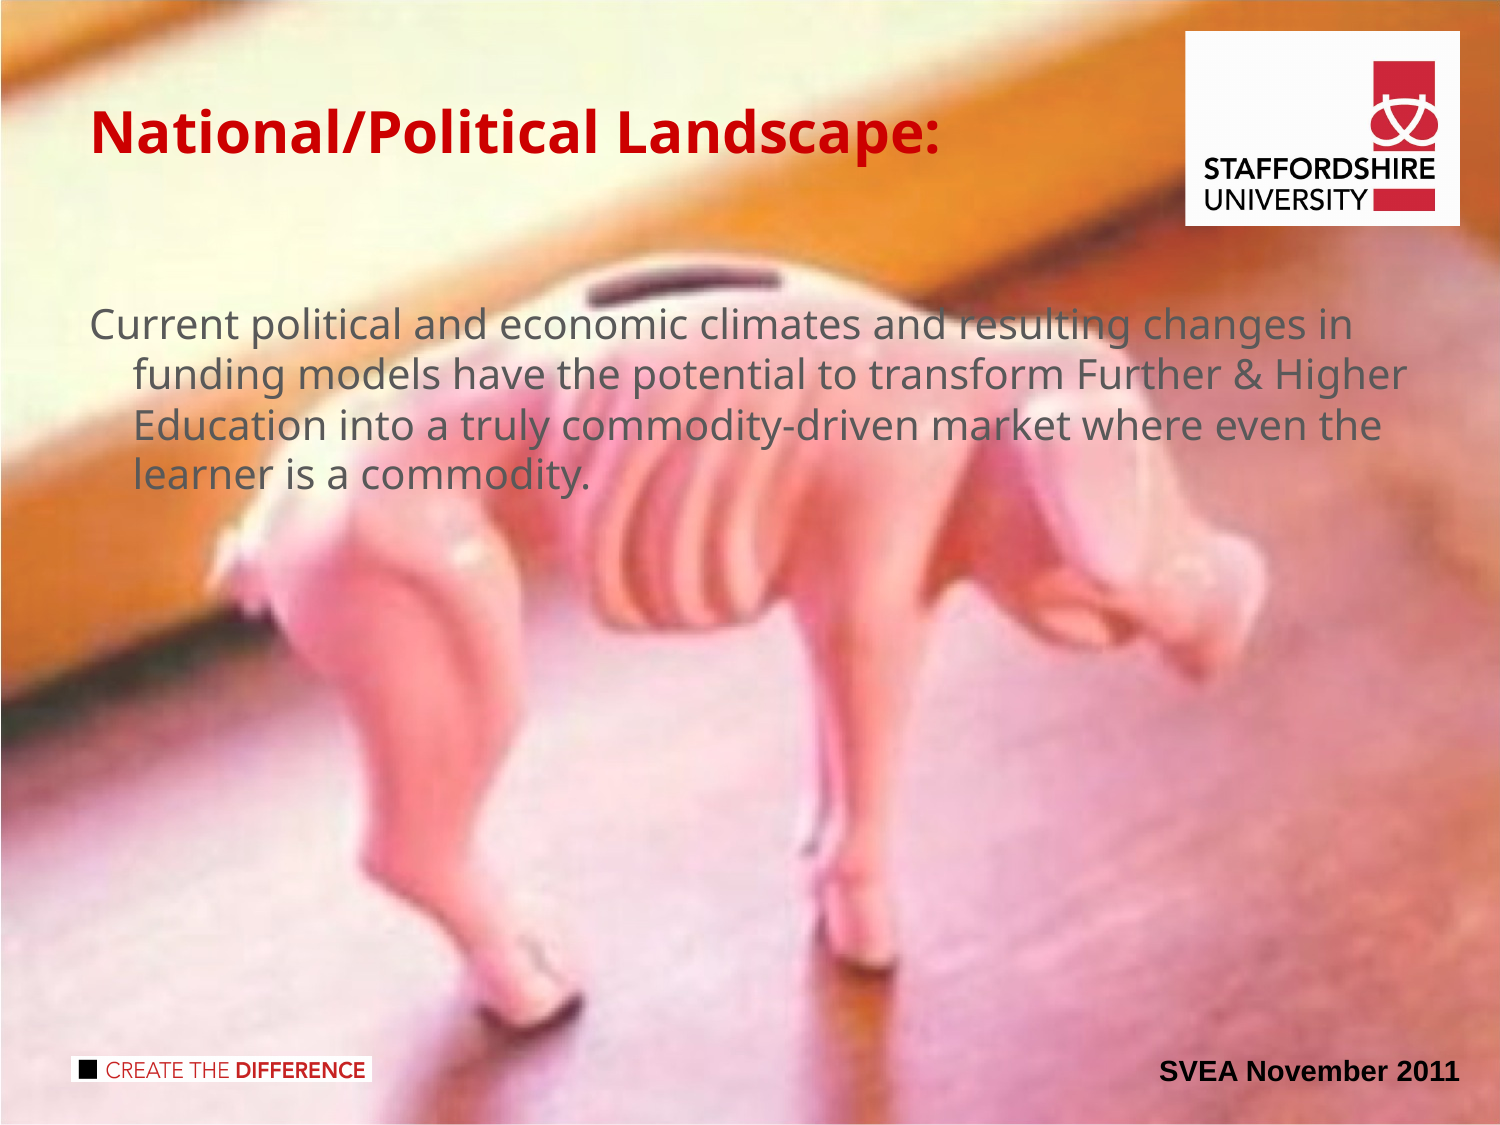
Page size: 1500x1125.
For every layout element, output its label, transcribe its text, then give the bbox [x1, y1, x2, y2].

text_box SVEA November 2011 [1114, 1044, 1476, 1098]
text_box Current political and economic climates and resulting changes in funding models have the potential to transform Further & Higher Education into a truly commodity-driven market where even the learner is a commodity. [74, 240, 1434, 506]
picture [0, 0, 1500, 1125]
title National/Political Landscape: [75, 45, 1425, 233]
